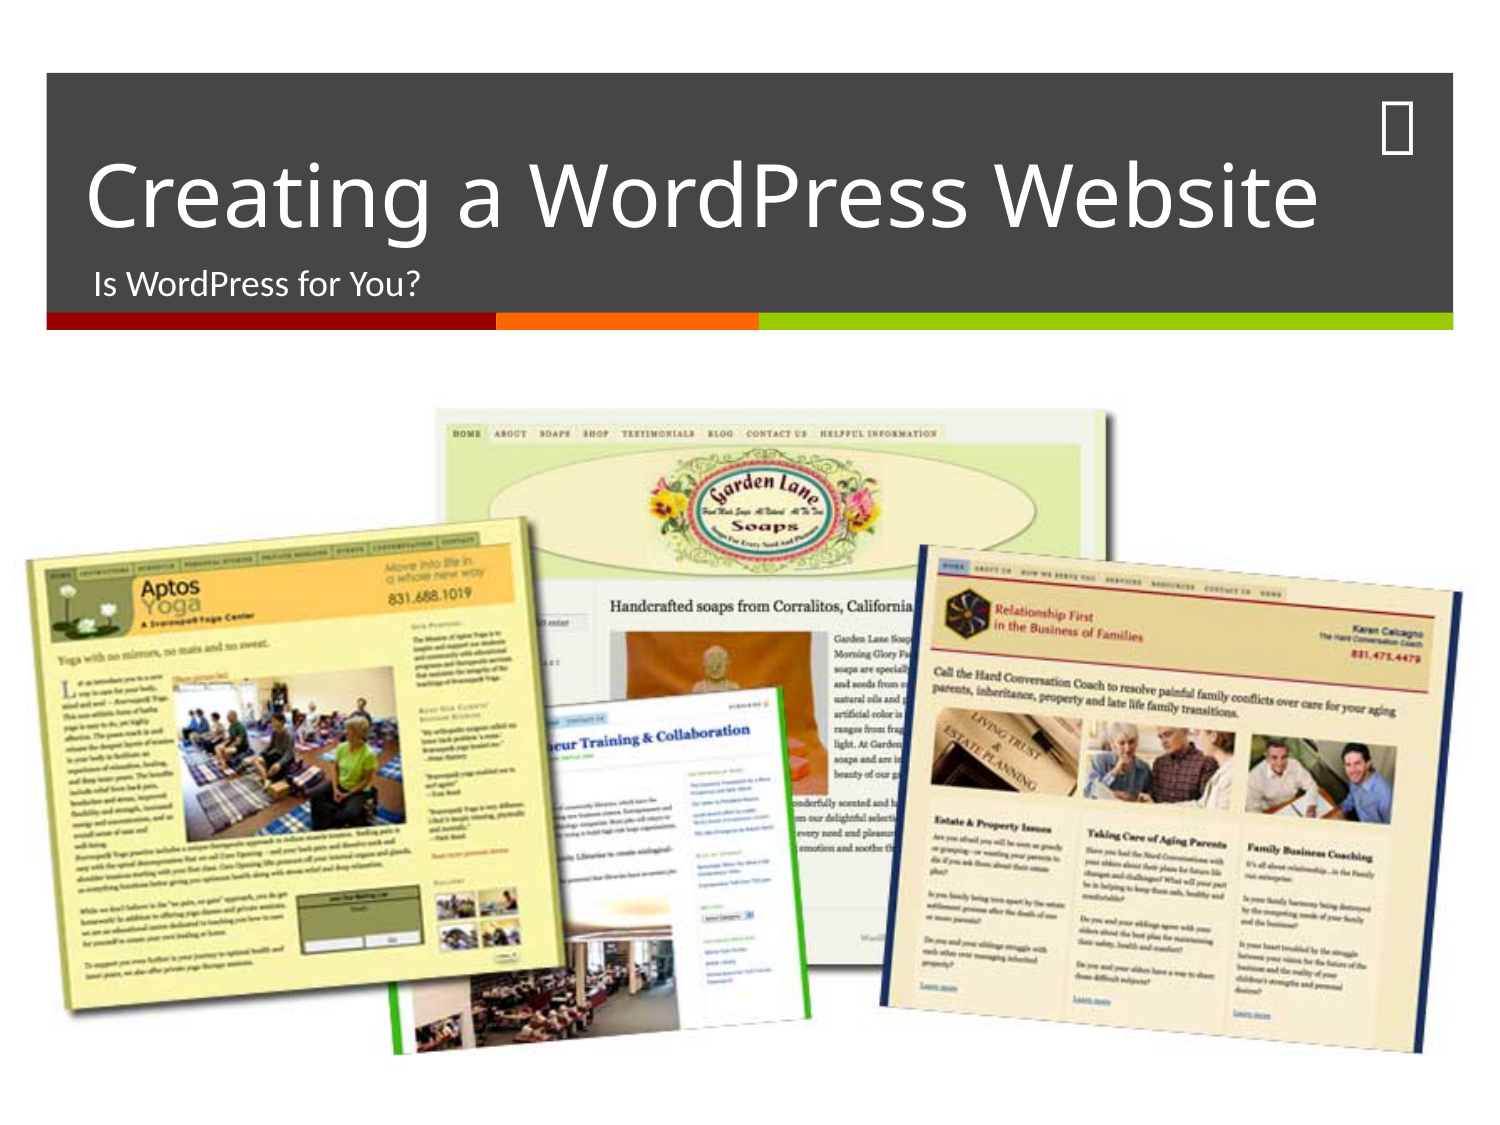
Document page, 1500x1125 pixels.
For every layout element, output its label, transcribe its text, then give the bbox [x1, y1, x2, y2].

subtitle Is WordPress for You? [78, 251, 1351, 329]
picture [0, 330, 1500, 1125]
title Creating a WordPress Website [69, 73, 1351, 253]
